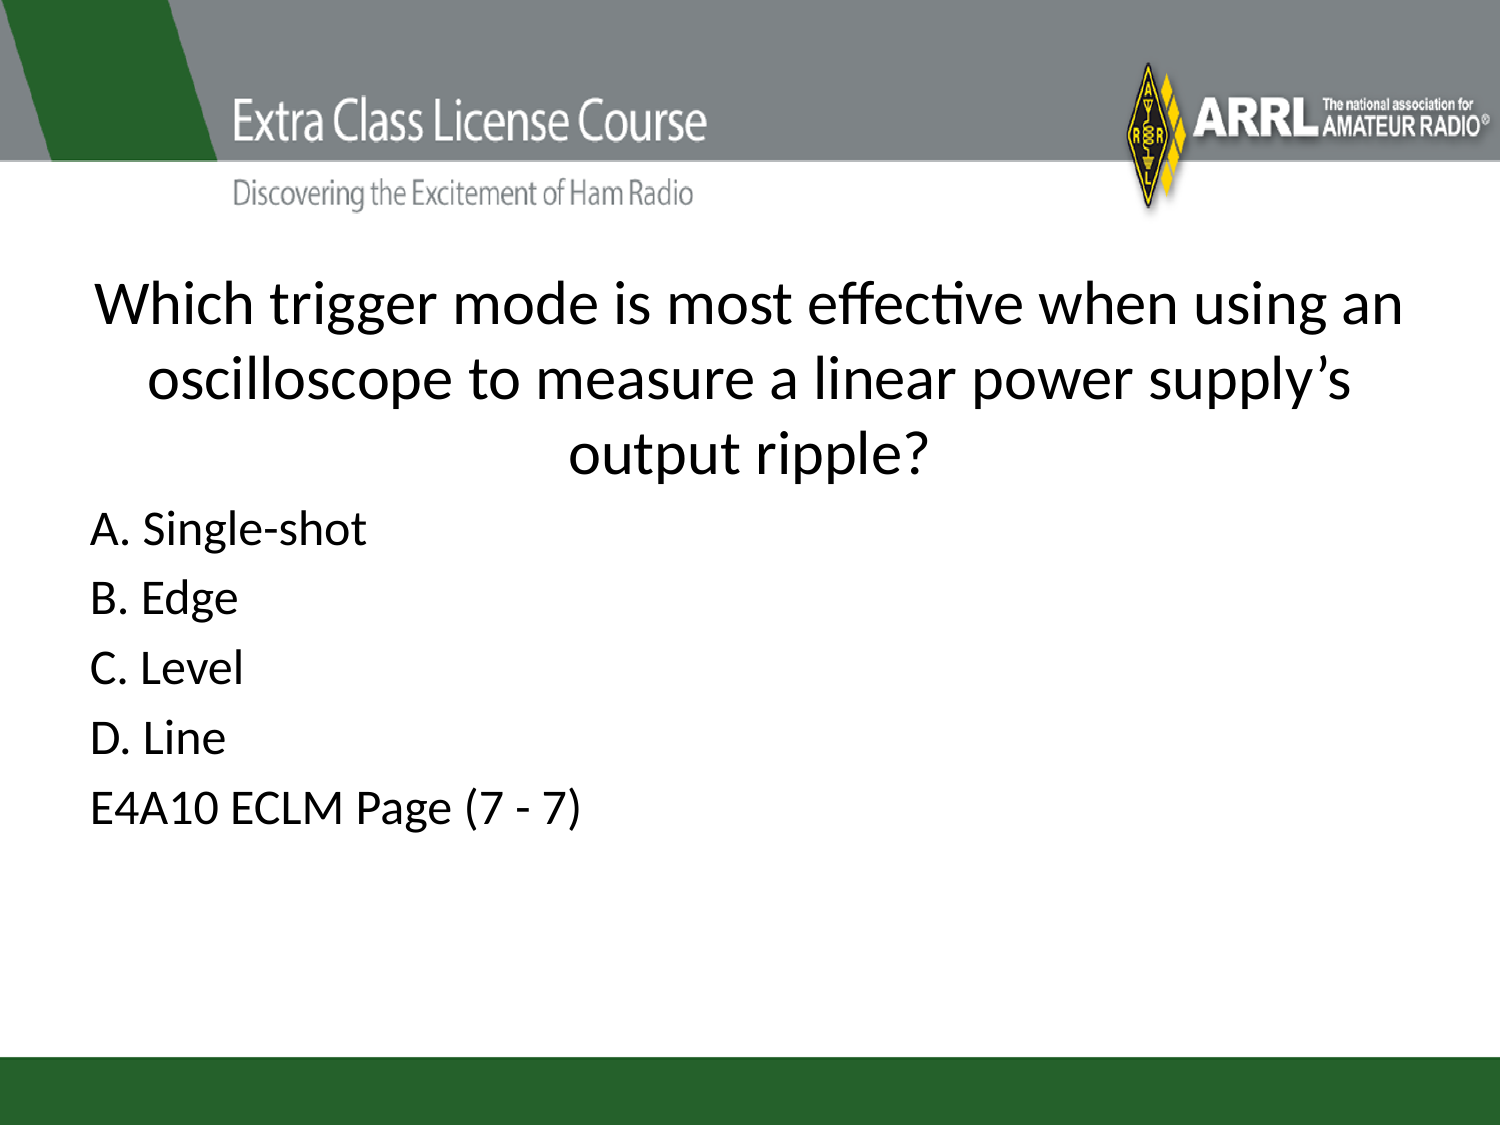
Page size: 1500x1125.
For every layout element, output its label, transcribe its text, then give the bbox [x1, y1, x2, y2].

picture [0, 0, 1500, 1125]
list A. Single-shot B. Edge C. Level D. Line E4A10 ECLM Page (7 - 7) [75, 487, 1425, 1005]
title Which trigger mode is most effective when using an oscilloscope to measure a linear power supply’s output ripple? [75, 254, 1425, 435]
